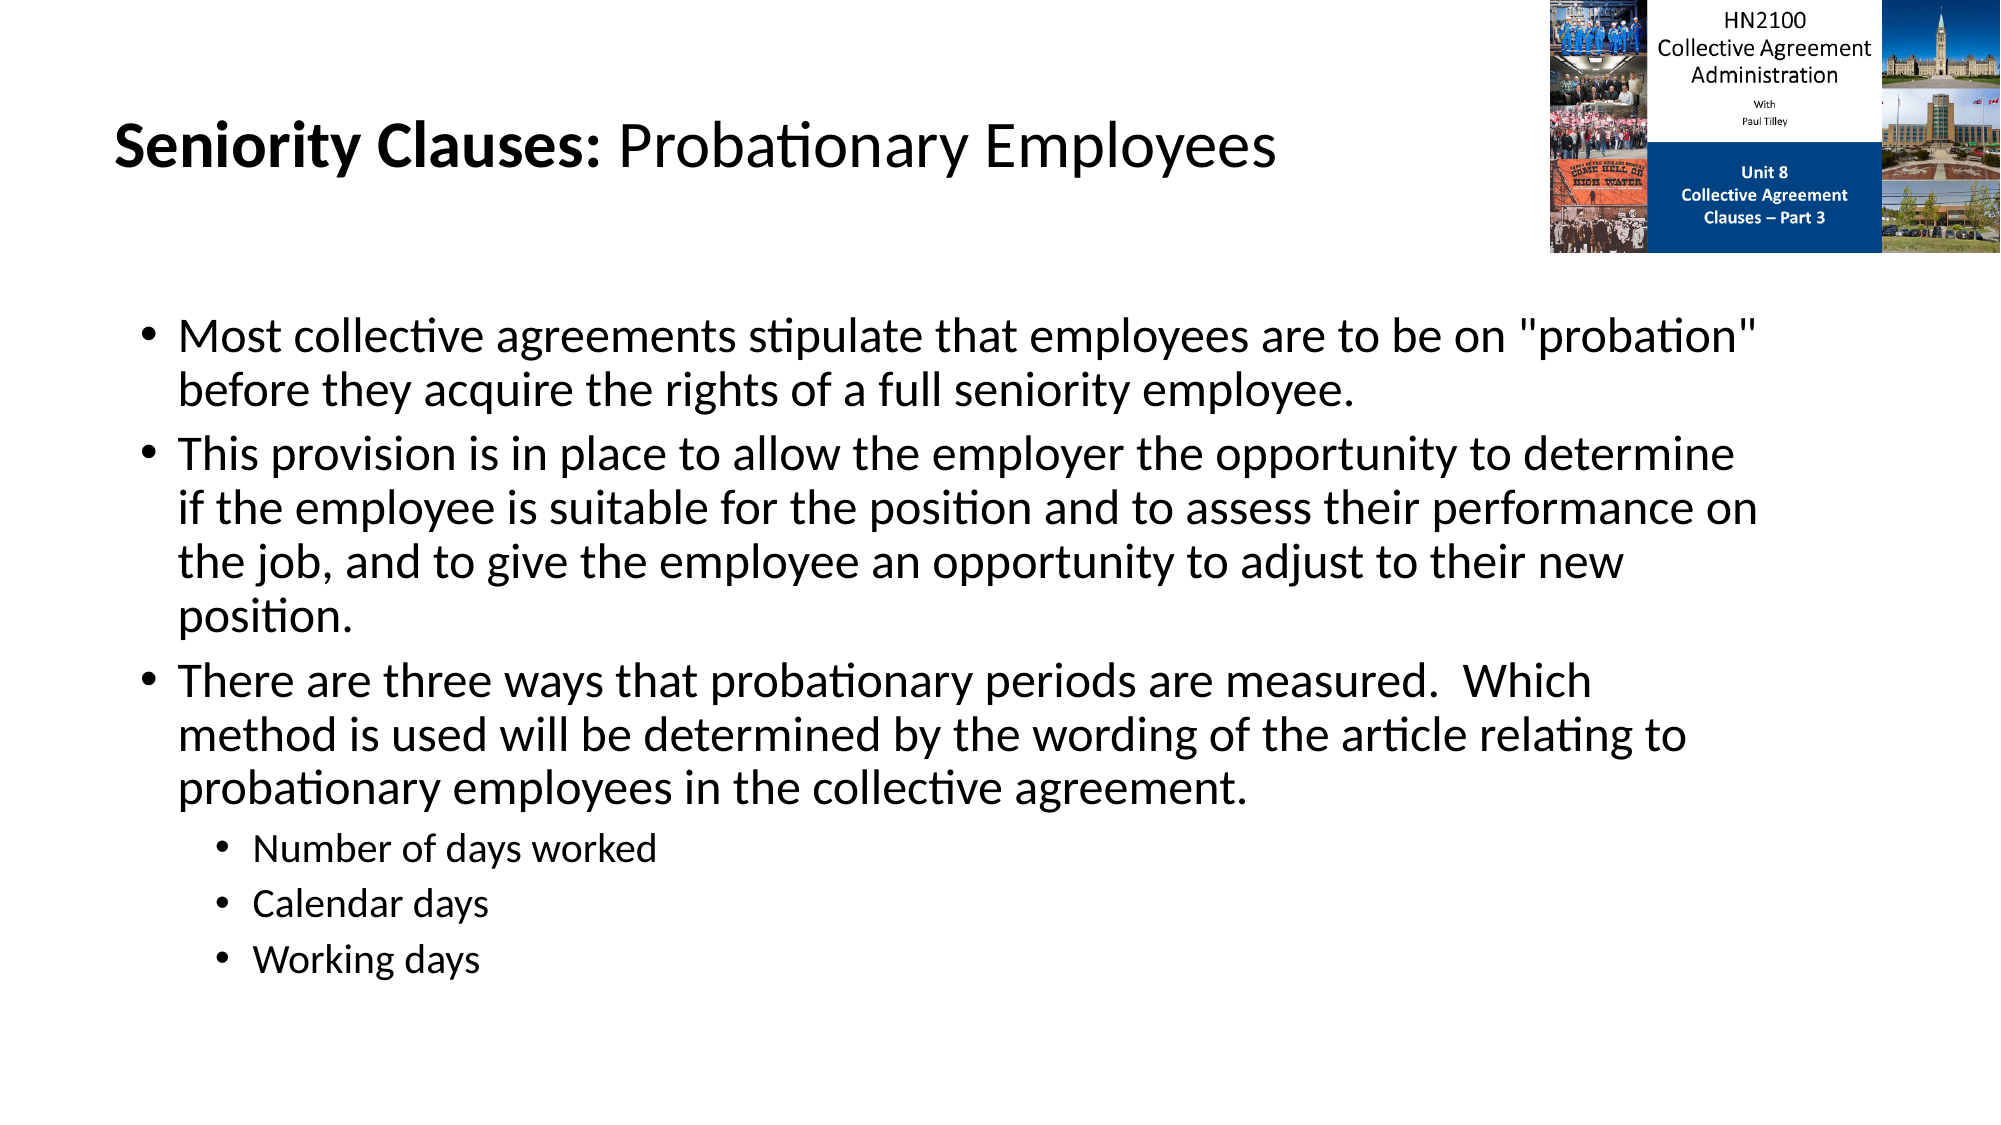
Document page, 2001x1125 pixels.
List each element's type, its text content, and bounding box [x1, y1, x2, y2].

title Seniority Clauses: Probationary Employees [99, 59, 1825, 278]
list Most collective agreements stipulate that employees are to be on "probation" before they acquire the rights of a full seniority employee. This provision is in place to allow the employer the opportunity to determine if the employee is suitable for the position and to assess their performance on the job, and to give the employee an opportunity to adjust to their new position. There are three ways that probationary periods are measured. Which method is used will be determined by the wording of the article relating to probationary employees in the collective agreement. Number of days worked Calendar days Working days [50, 301, 1776, 1016]
picture [1550, 0, 2000, 253]
